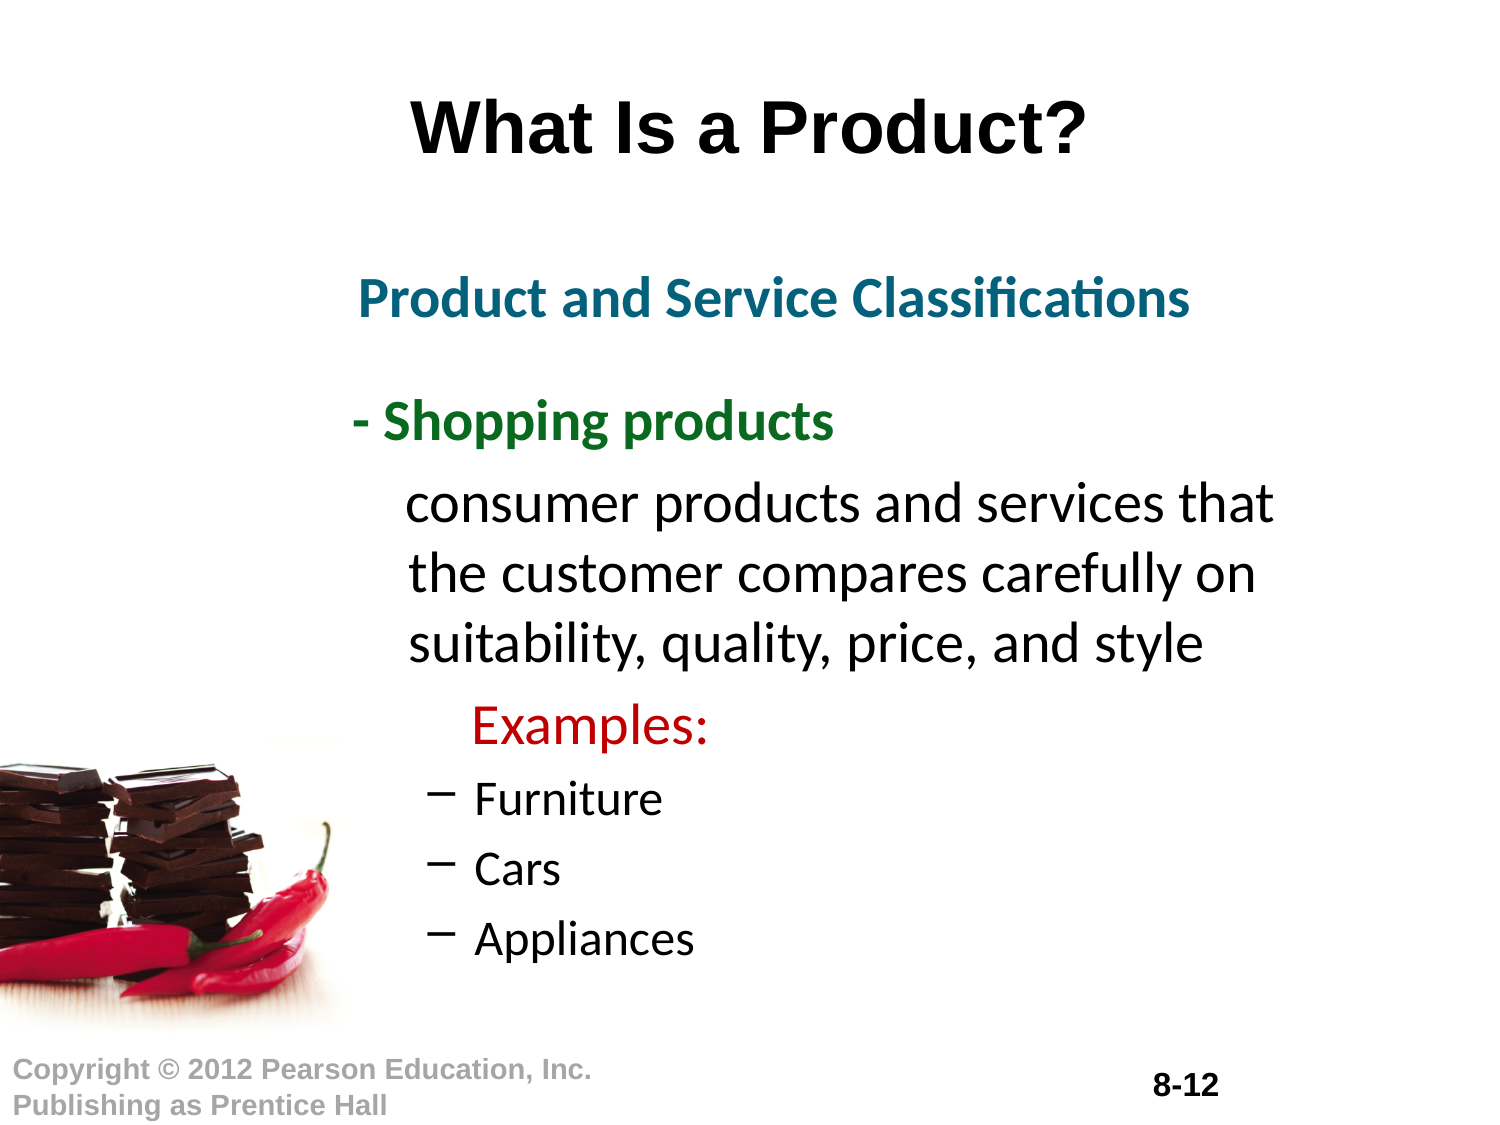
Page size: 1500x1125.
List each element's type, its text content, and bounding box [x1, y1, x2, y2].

picture [0, 737, 361, 1038]
list Product and Service Classifications [187, 262, 1363, 326]
title What Is a Product? [112, 37, 1388, 226]
list - Shopping products consumer products and services that the customer compares carefully on suitability, quality, price, and style Examples: Furniture Cars Appliances [337, 374, 1363, 938]
